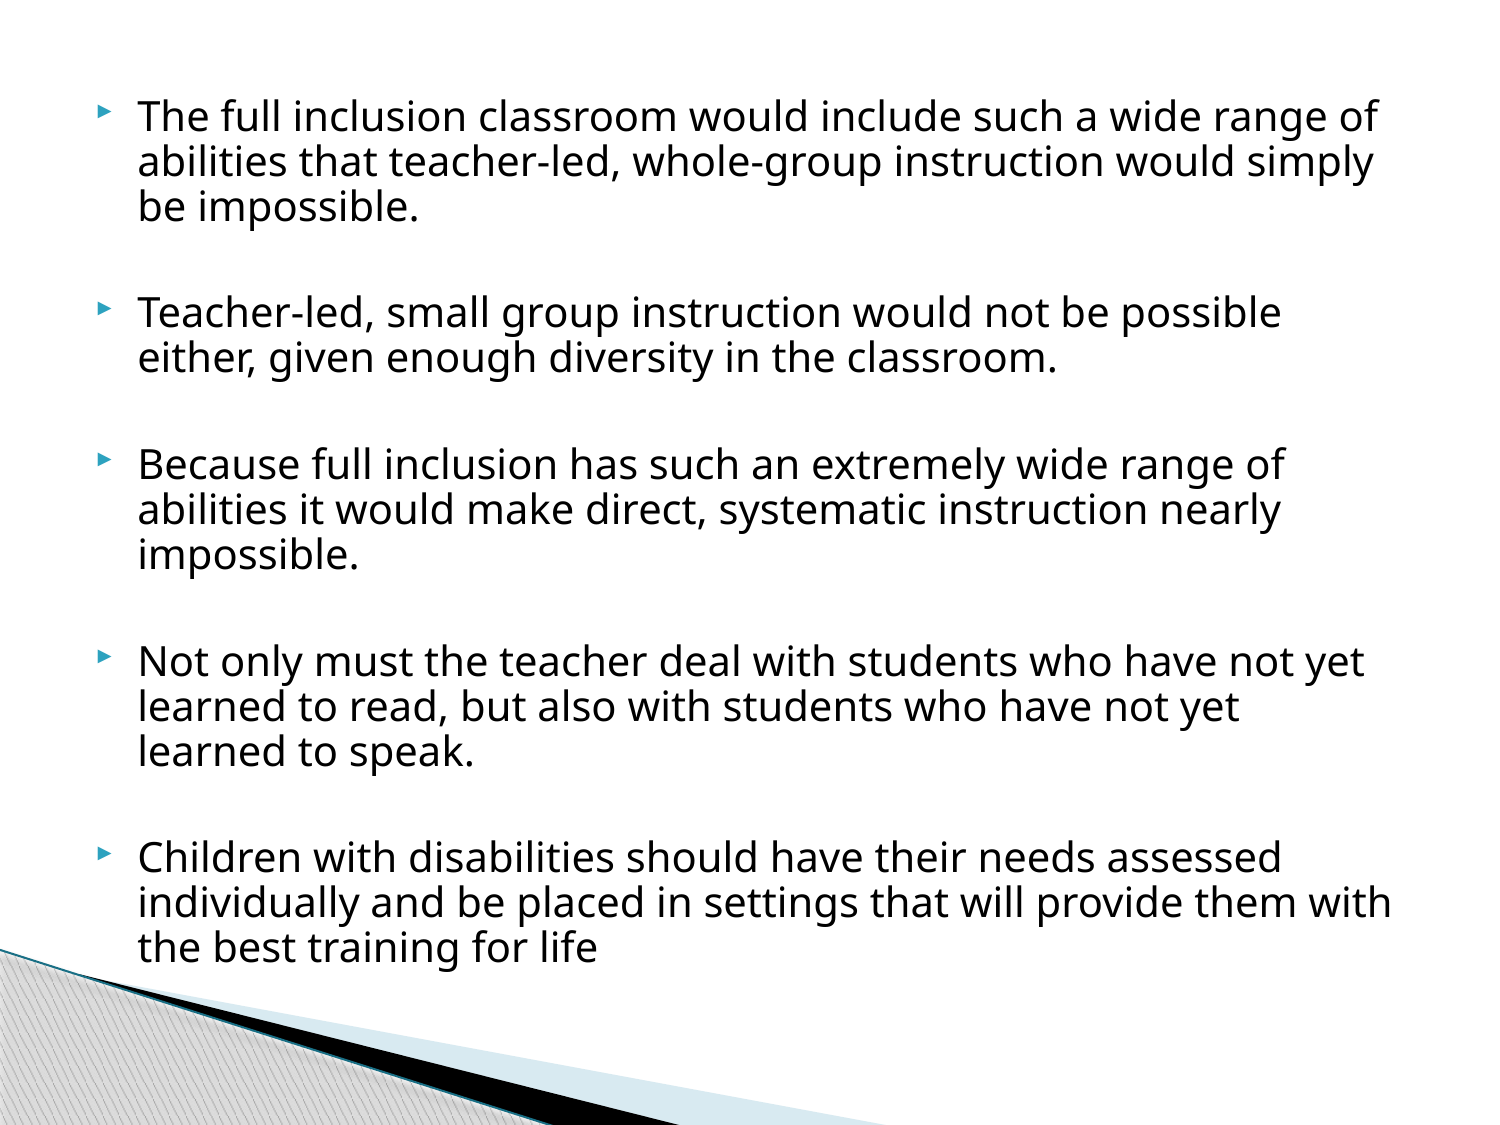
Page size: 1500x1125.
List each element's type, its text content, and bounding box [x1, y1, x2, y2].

list The full inclusion classroom would include such a wide range of abilities that teacher-led, whole-group instruction would simply be impossible. Teacher-led, small group instruction would not be possible either, given enough diversity in the classroom. Because full inclusion has such an extremely wide range of abilities it would make direct, systematic instruction nearly impossible. Not only must the teacher deal with students who have not yet learned to read, but also with students who have not yet learned to speak. Children with disabilities should have their needs assessed individually and be placed in settings that will provide them with the best training for life [62, 87, 1413, 1036]
